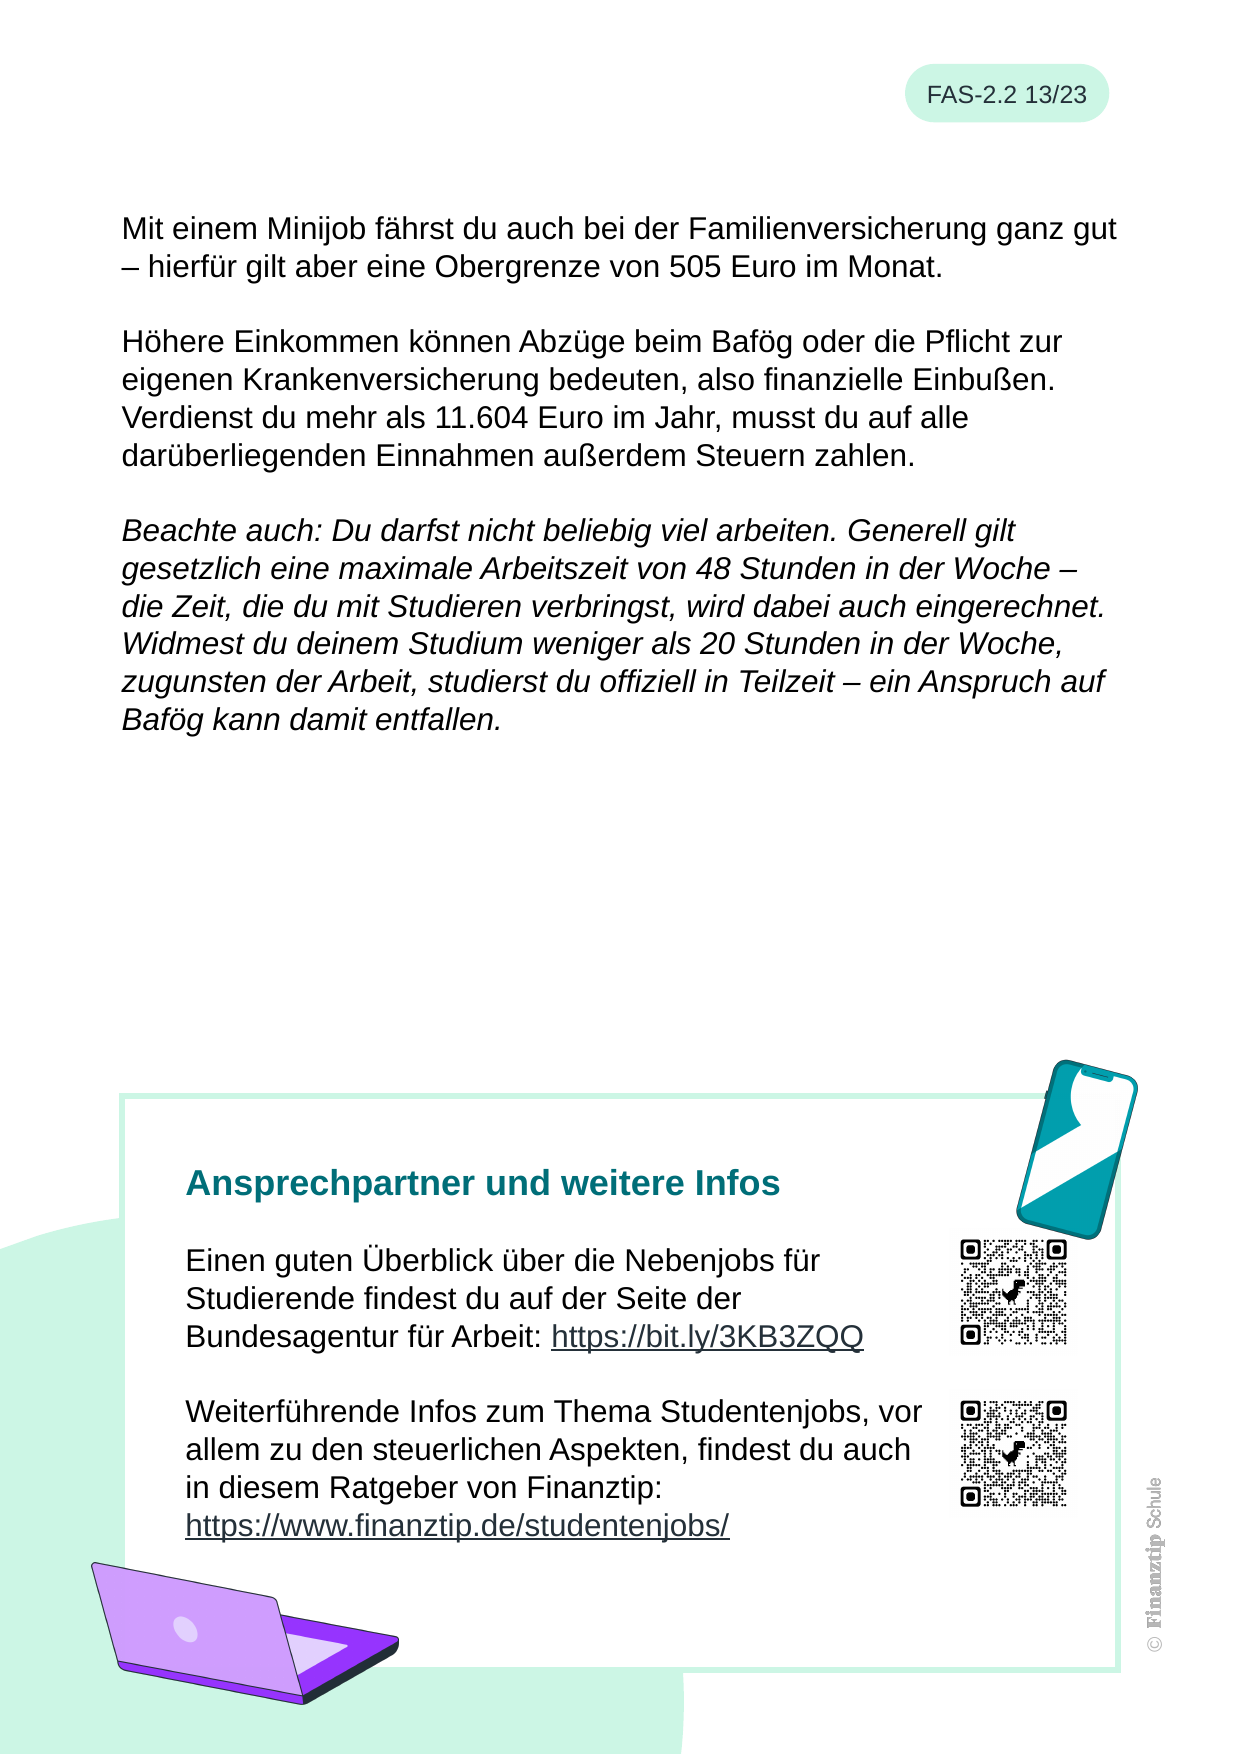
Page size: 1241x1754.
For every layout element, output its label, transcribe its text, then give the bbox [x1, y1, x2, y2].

text_box Ansprechpartner und weitere Infos Einen guten Überblick über die Nebenjobs für Studierende findest du auf der Seite der Bundesagentur für Arbeit: https://bit.ly/3KB3ZQQ Weiterführende Infos zum Thema Studentenjobs, vor allem zu den steuerlichen Aspekten, findest du auch in diesem Ratgeber von Finanztip: https://www.finanztip.de/studentenjobs/ [121, 1095, 1119, 1671]
picture [91, 1562, 399, 1705]
text_box Mit einem Minijob fährst du auch bei der Familienversicherung ganz gut – hierfür gilt aber eine Obergrenze von 505 Euro im Monat. Höhere Einkommen können Abzüge beim Bafög oder die Pflicht zur eigenen Krankenversicherung bedeuten, also finanzielle Einbußen. Verdienst du mehr als 11.604 Euro im Jahr, musst du auf alle darüberliegenden Einnahmen außerdem Steuern zahlen. Beachte auch: Du darfst nicht beliebig viel arbeiten. Generell gilt gesetzlich eine maximale Arbeitszeit von 48 Stunden in der Woche – die Zeit, die du mit Studieren verbringst, wird dabei auch eingerechnet. Widmest du deinem Studium weniger als 20 Stunden in der Woche, zugunsten der Arbeit, studierst du offiziell in Teilzeit – ein Anspruch auf Bafög kann damit entfallen. [121, 200, 1119, 744]
picture [949, 1389, 1078, 1518]
picture [1143, 1478, 1165, 1628]
picture [949, 1037, 1185, 1356]
